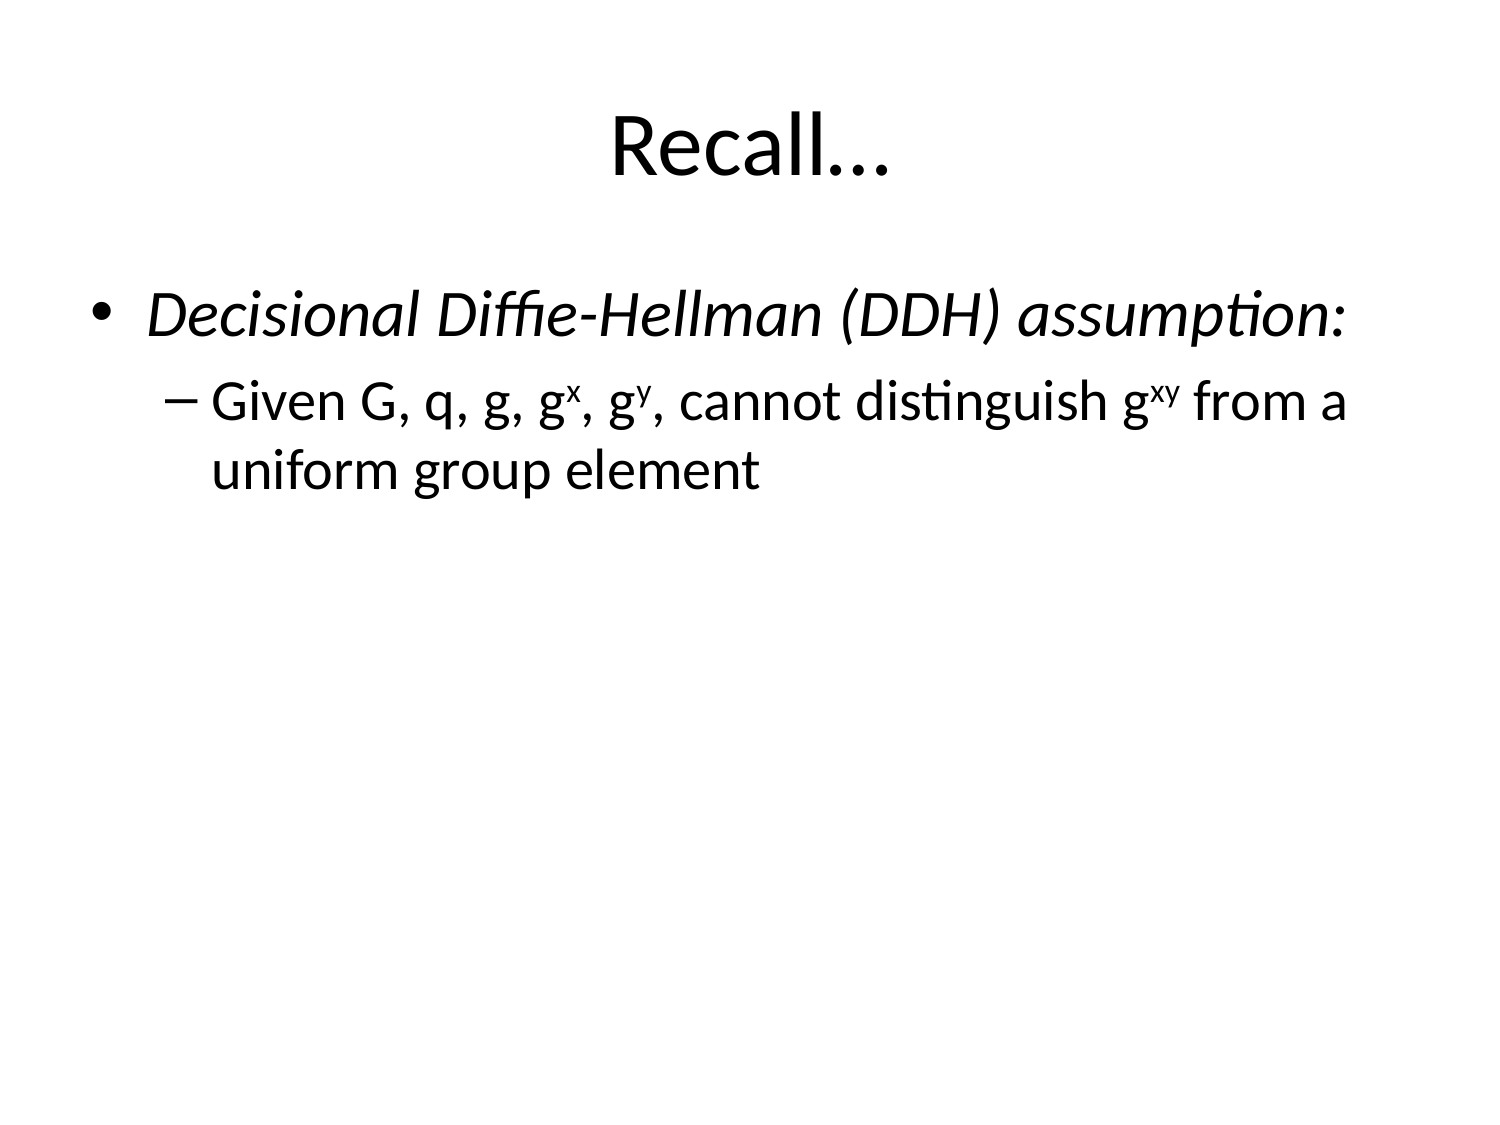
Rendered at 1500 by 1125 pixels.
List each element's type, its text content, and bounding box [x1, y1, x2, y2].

title Recall… [75, 45, 1425, 233]
list Decisional Diffie-Hellman (DDH) assumption: Given G, q, g, gx, gy, cannot distinguish gxy from a uniform group element [75, 262, 1425, 1005]
